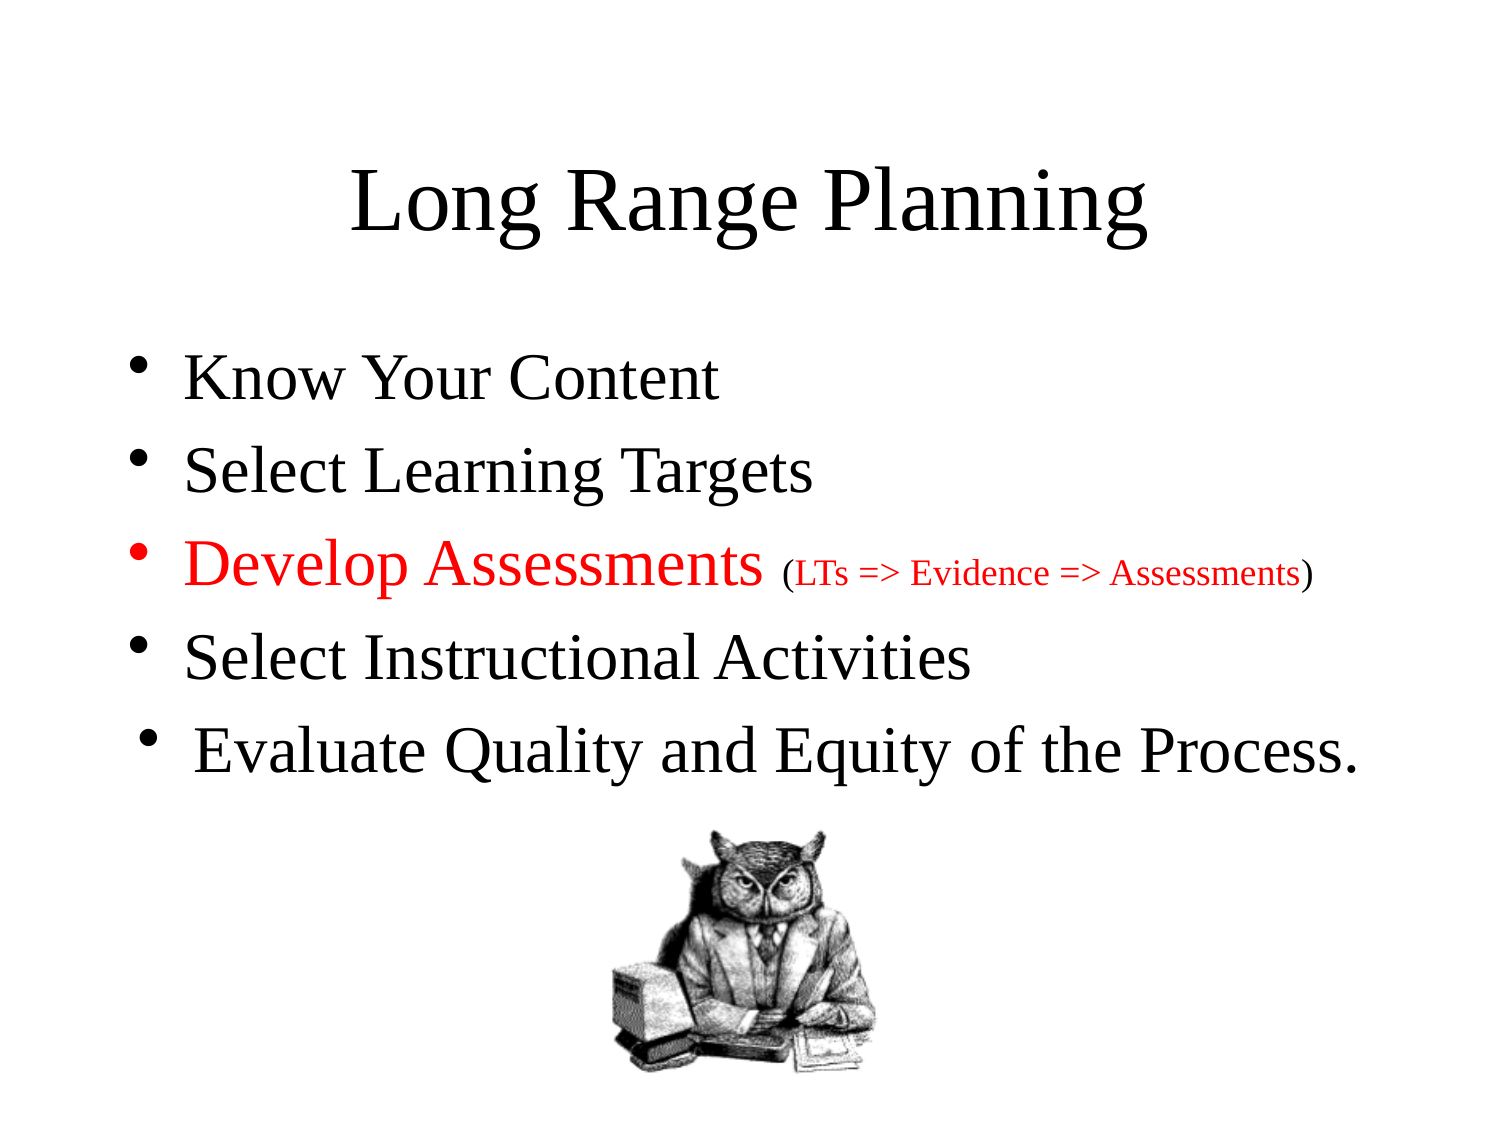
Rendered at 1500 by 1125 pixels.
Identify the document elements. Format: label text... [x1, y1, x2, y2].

list Know Your Content Select Learning Targets Develop Assessments (LTs => Evidence => Assessments) Select Instructional Activities Evaluate Quality and Equity of the Process. [112, 324, 1388, 1000]
title Long Range Planning [112, 99, 1388, 288]
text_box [599, 824, 890, 1080]
